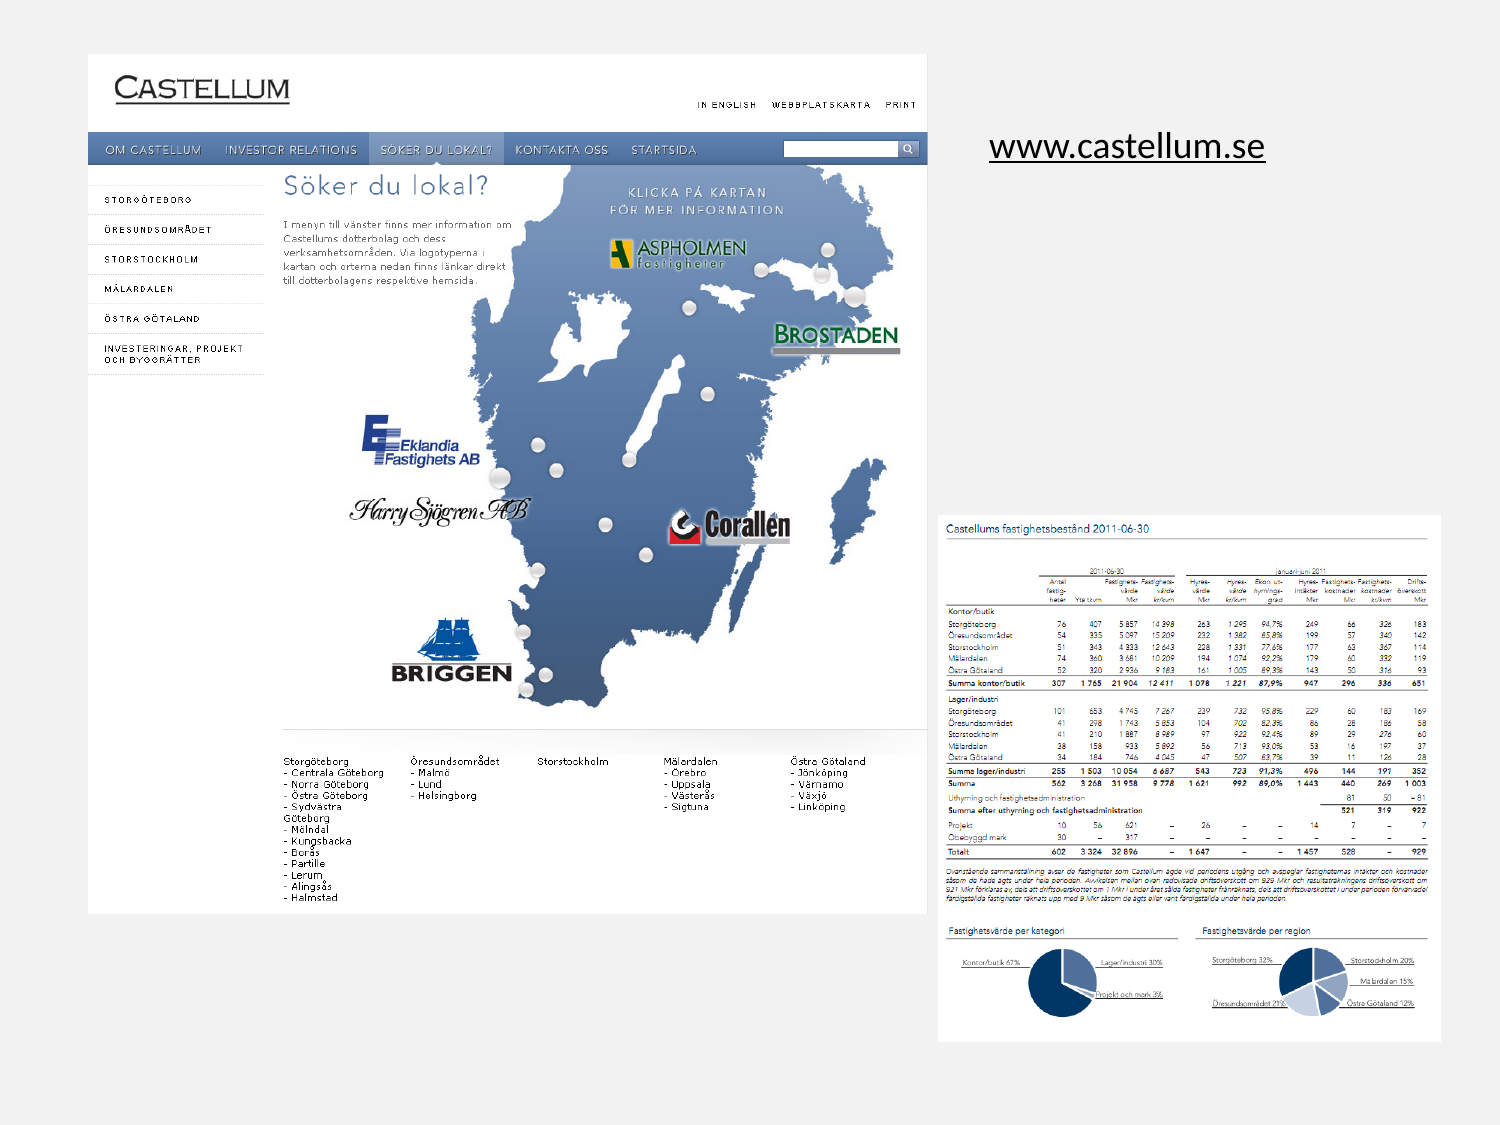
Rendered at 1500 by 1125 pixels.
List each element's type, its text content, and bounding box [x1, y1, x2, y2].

picture [938, 514, 1441, 1042]
text_box www.castellum.se [974, 113, 1365, 174]
picture [88, 54, 928, 914]
